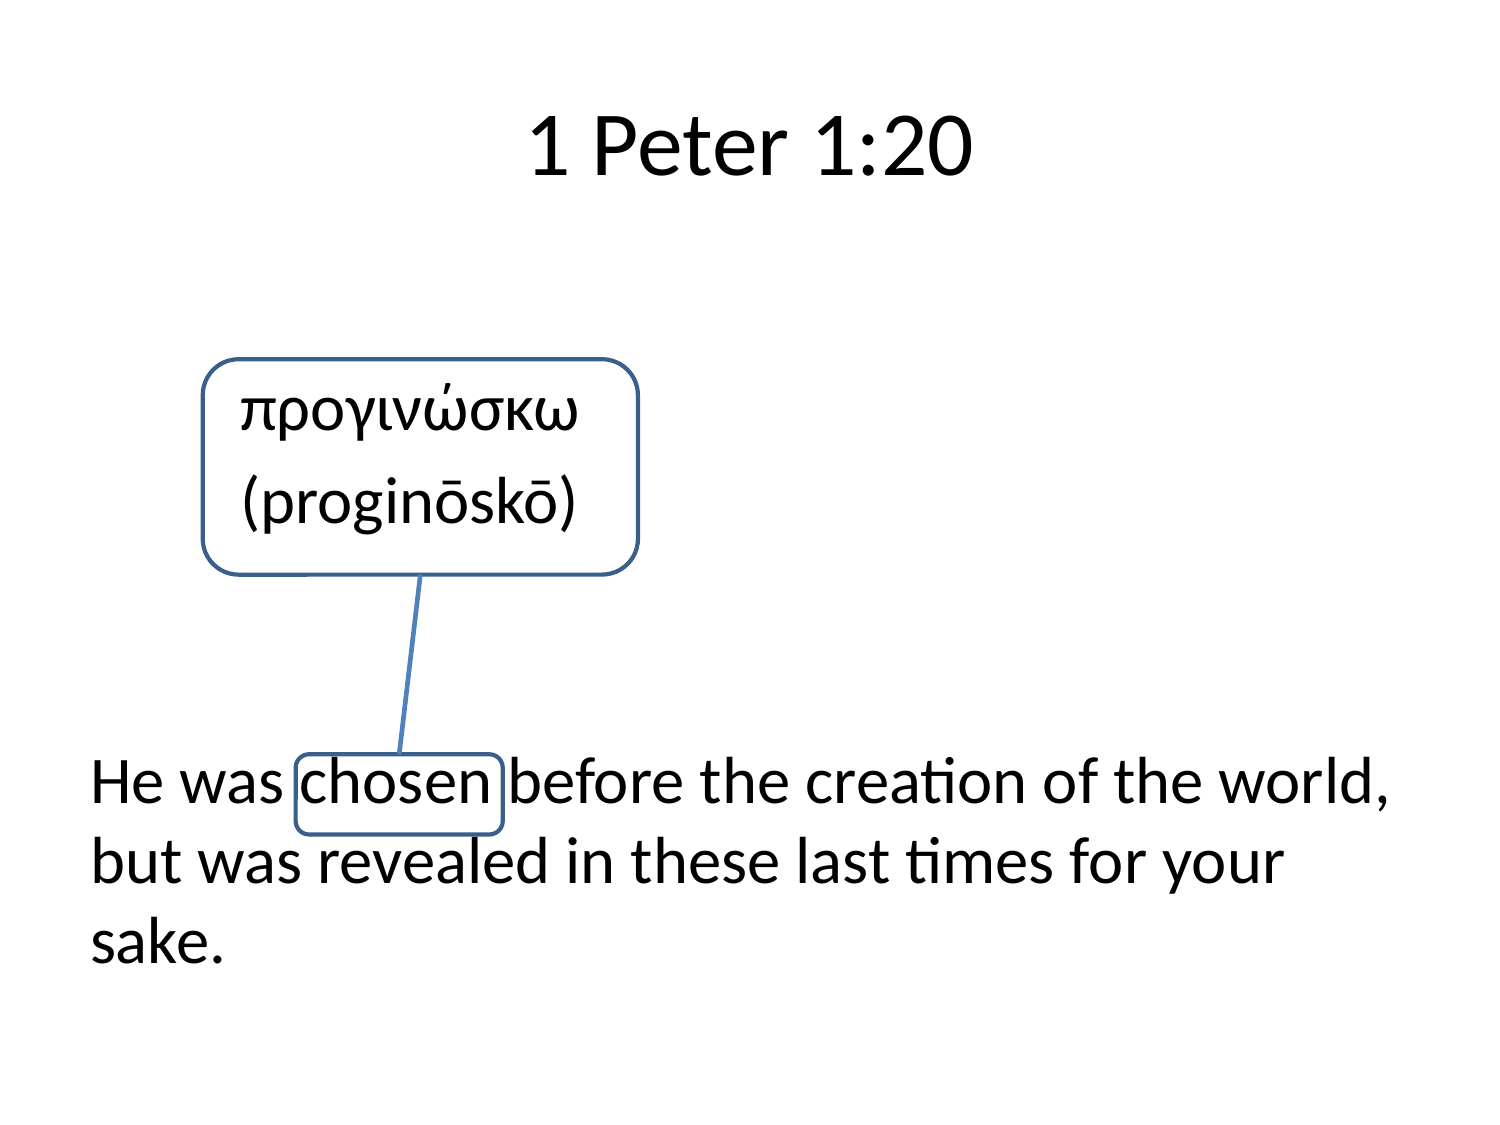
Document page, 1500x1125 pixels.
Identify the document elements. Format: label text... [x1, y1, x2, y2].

title 1 Peter 1:20 [75, 45, 1425, 233]
text_box [293, 752, 505, 837]
text_box [200, 357, 641, 577]
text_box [398, 574, 421, 755]
list προγινώσκω (proginōskō) He was chosen before the creation of the world, but was revealed in these last times for your sake. [75, 262, 1425, 1005]
